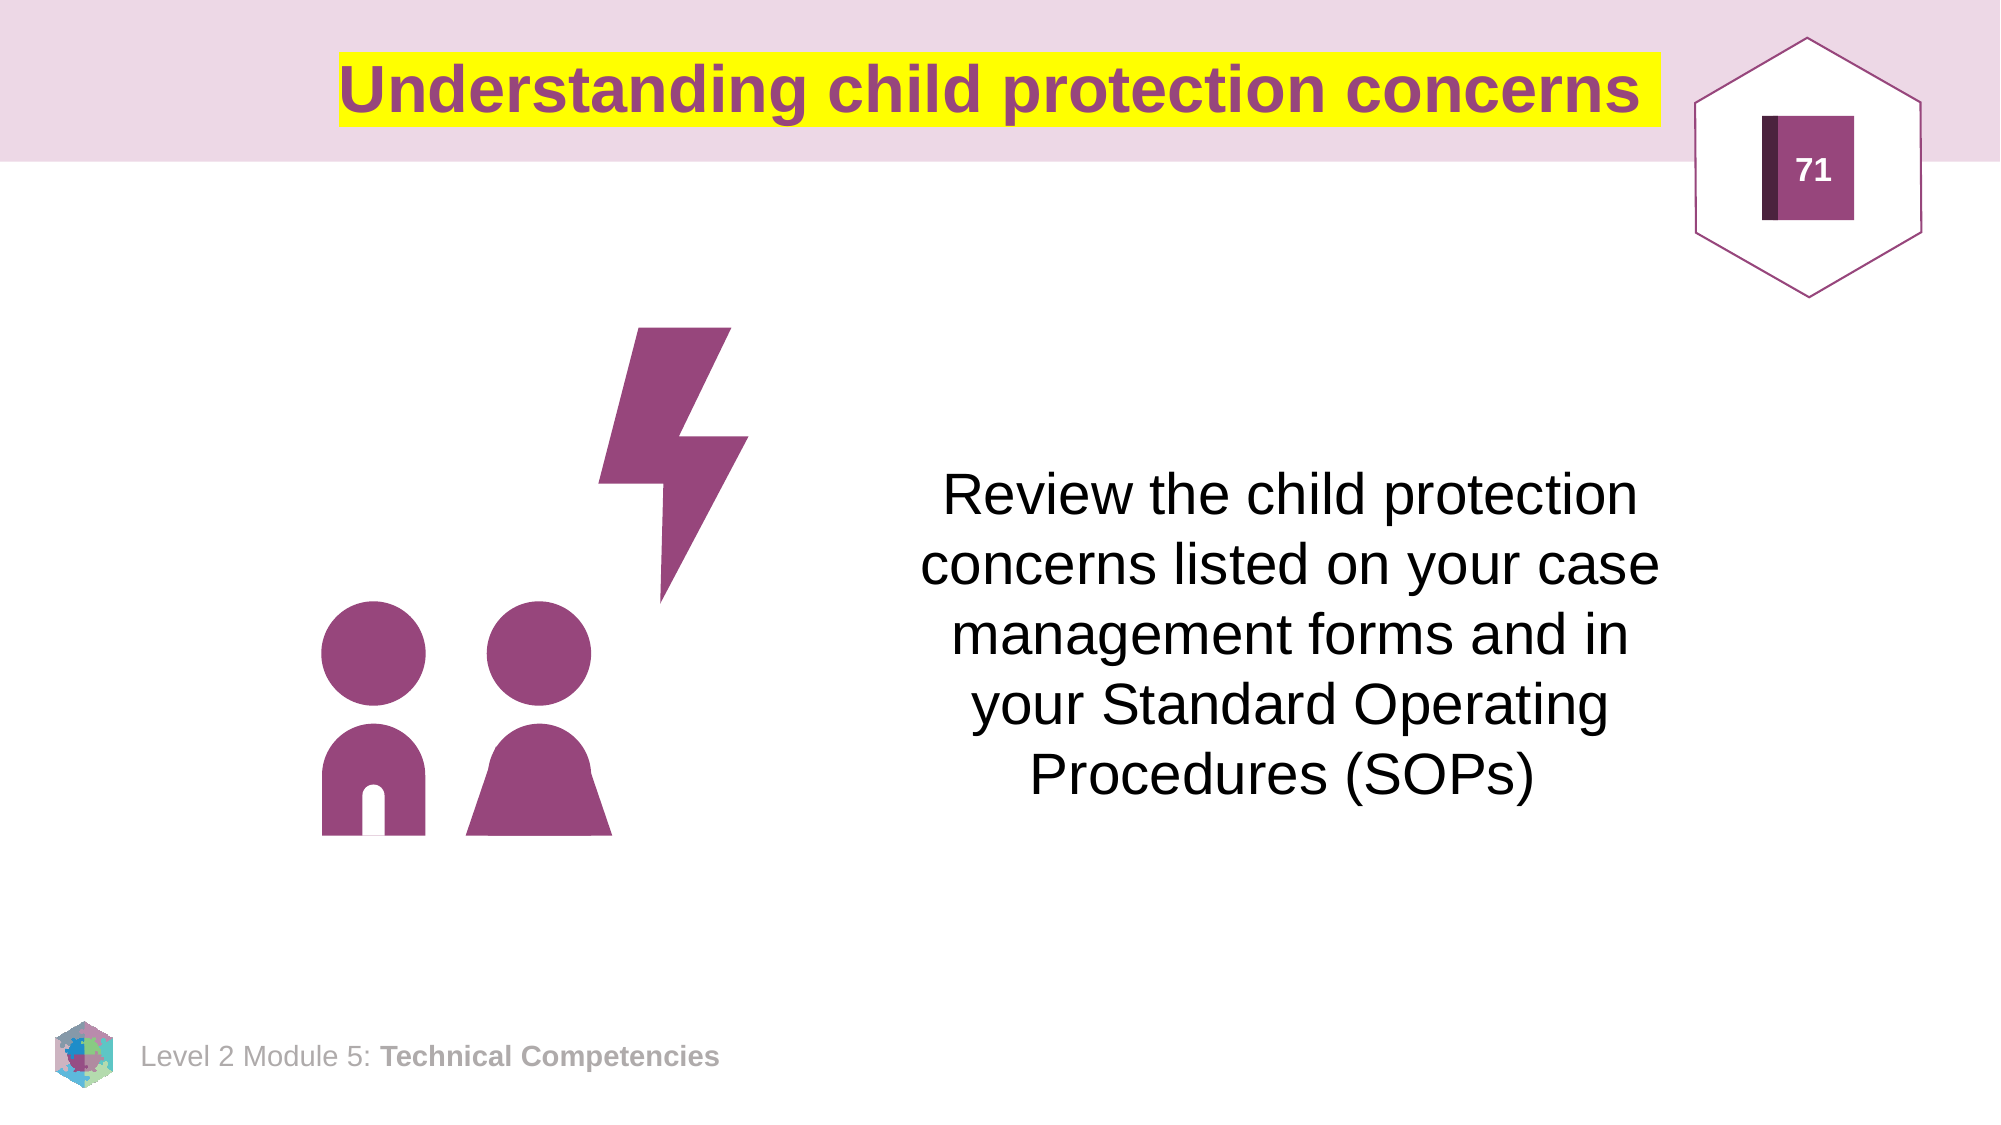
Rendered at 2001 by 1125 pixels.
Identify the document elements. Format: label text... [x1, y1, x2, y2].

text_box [321, 327, 749, 836]
picture [55, 1021, 113, 1088]
text_box Review the child protection concerns listed on your case management forms and in your Standard Operating Procedures (SOPs) [904, 448, 1678, 814]
title Understanding child protection concerns [137, 19, 1863, 163]
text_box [1677, 55, 1939, 280]
